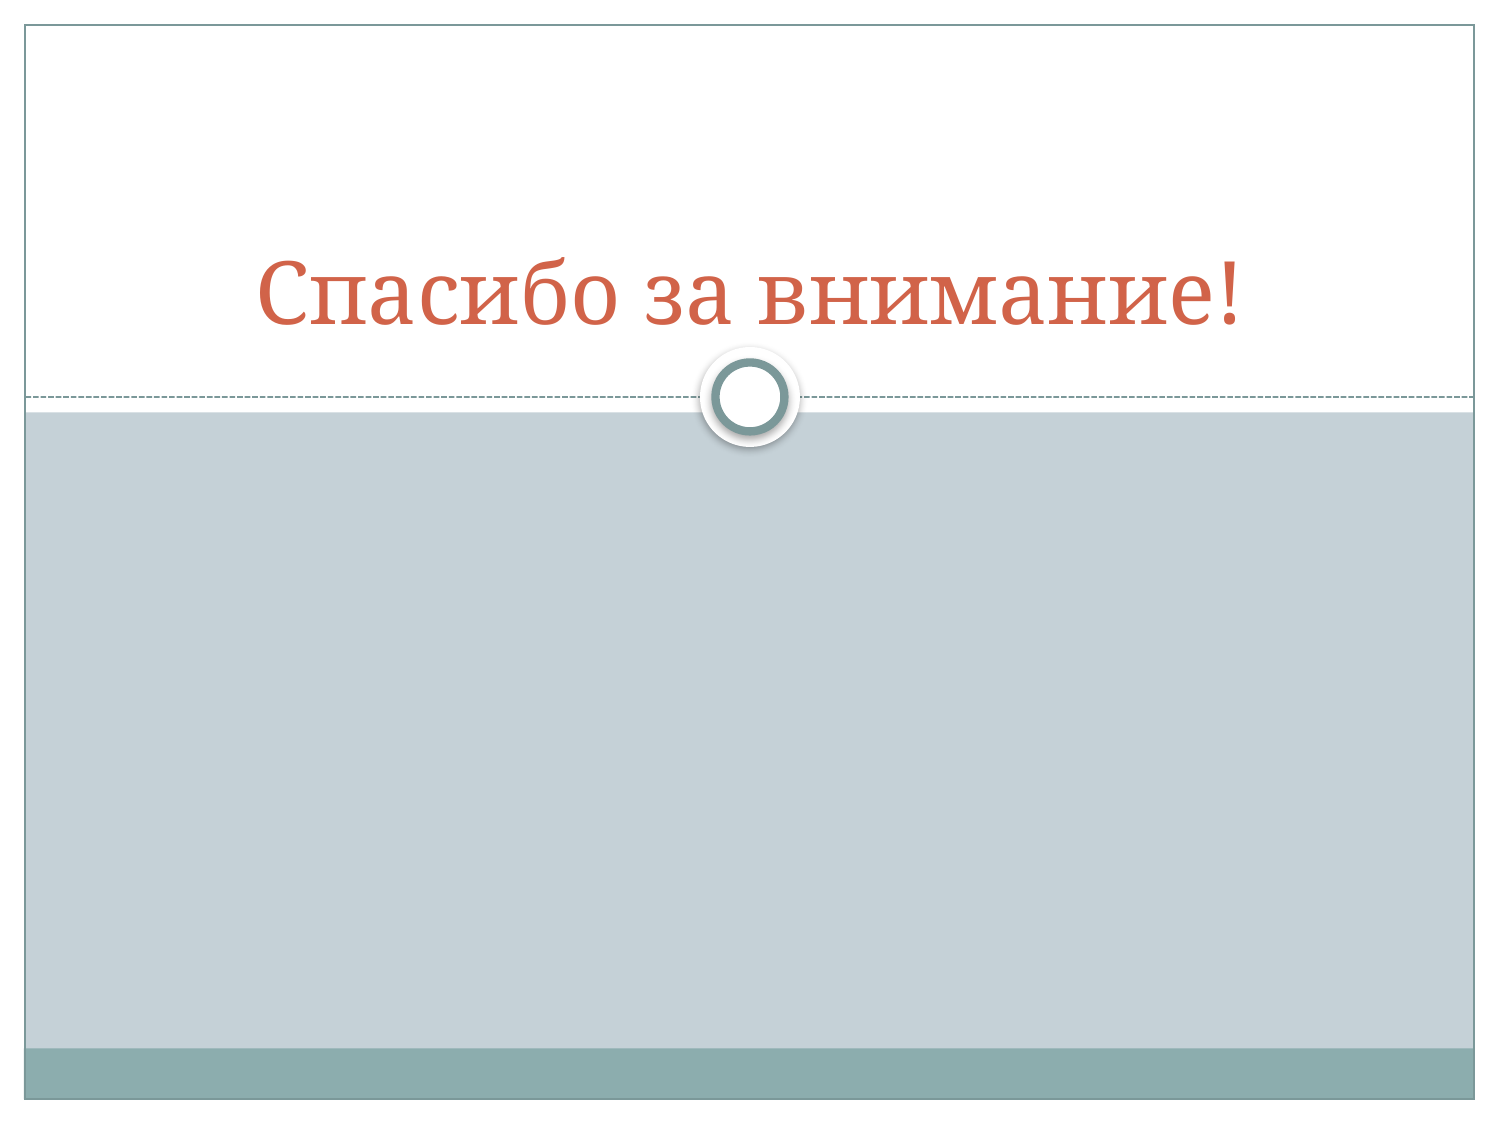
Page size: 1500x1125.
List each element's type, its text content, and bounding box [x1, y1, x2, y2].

title Спасибо за внимание! [112, 62, 1388, 350]
